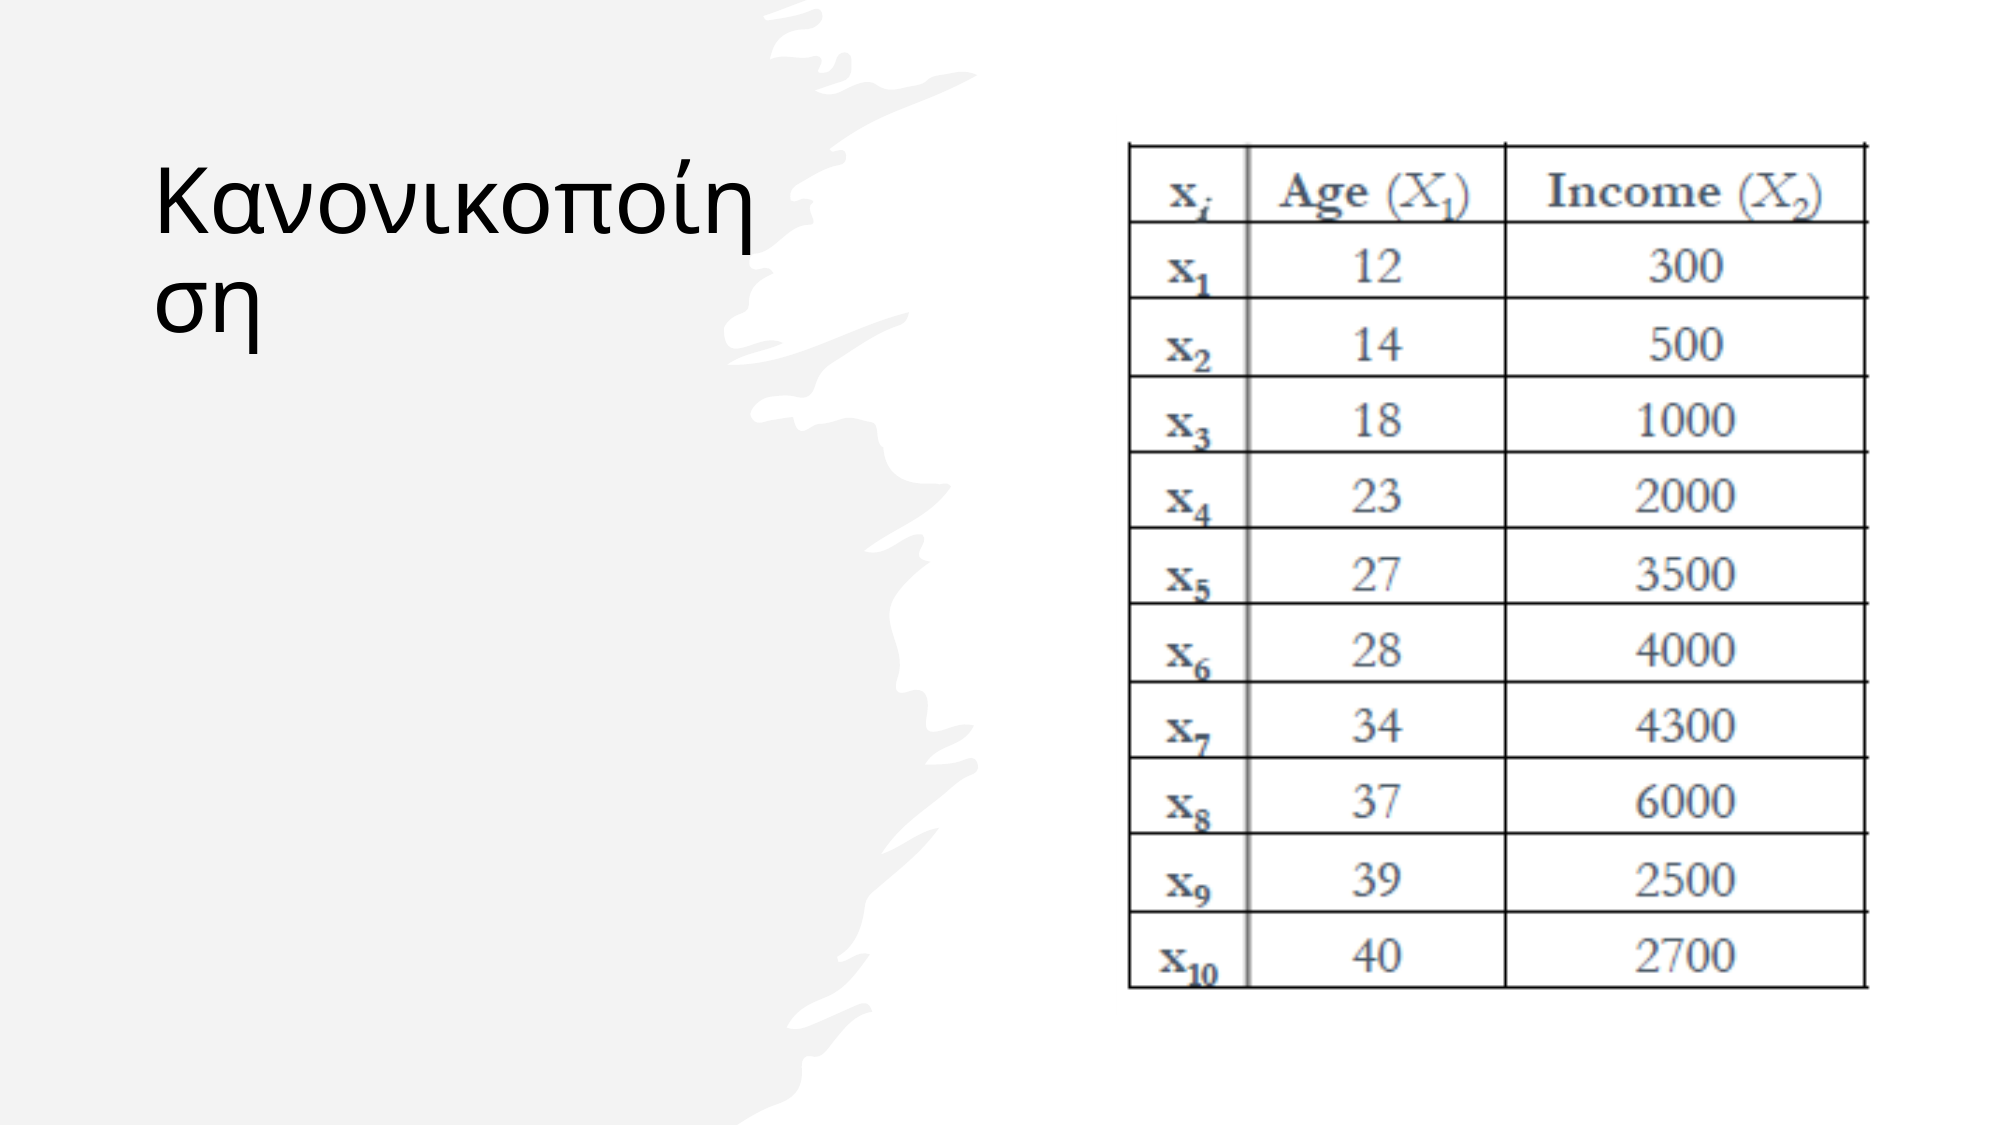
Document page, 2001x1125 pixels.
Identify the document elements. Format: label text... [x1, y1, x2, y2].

title Κανονικοποίηση [137, 105, 776, 401]
text_box [0, 0, 979, 1125]
text_box [739, 0, 2000, 1125]
picture [1115, 114, 1895, 1015]
